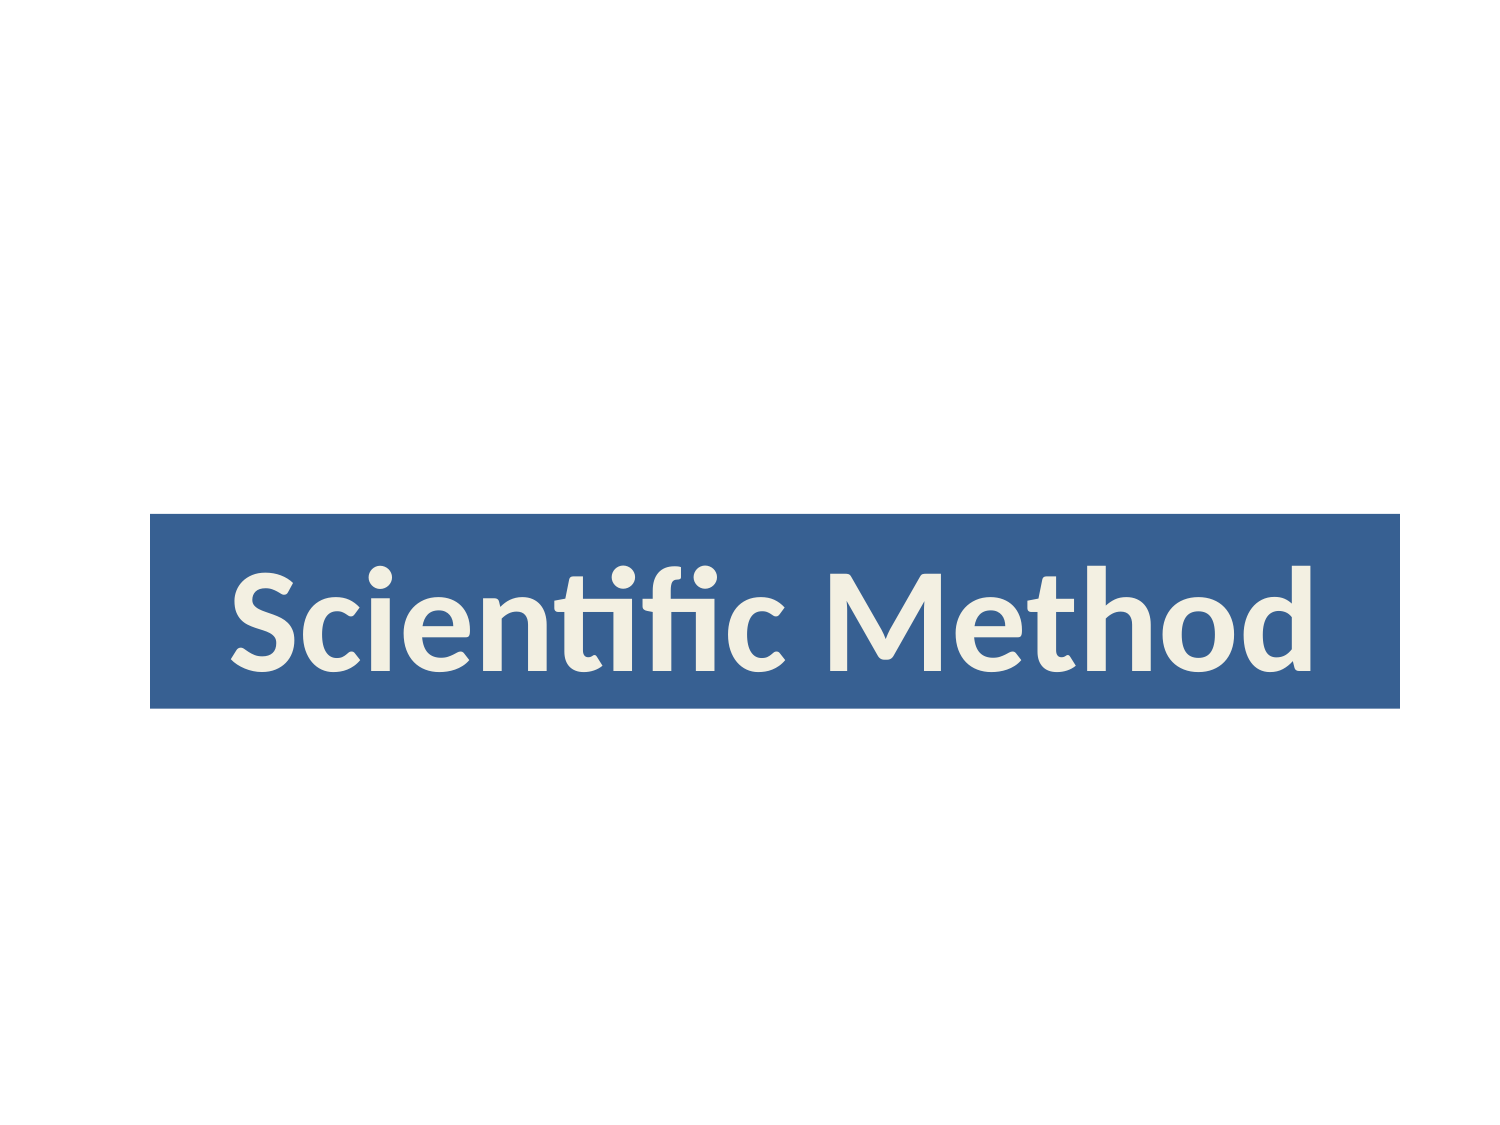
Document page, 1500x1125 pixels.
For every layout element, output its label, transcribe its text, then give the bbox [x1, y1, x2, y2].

text_box Scientific Method [150, 513, 1400, 709]
